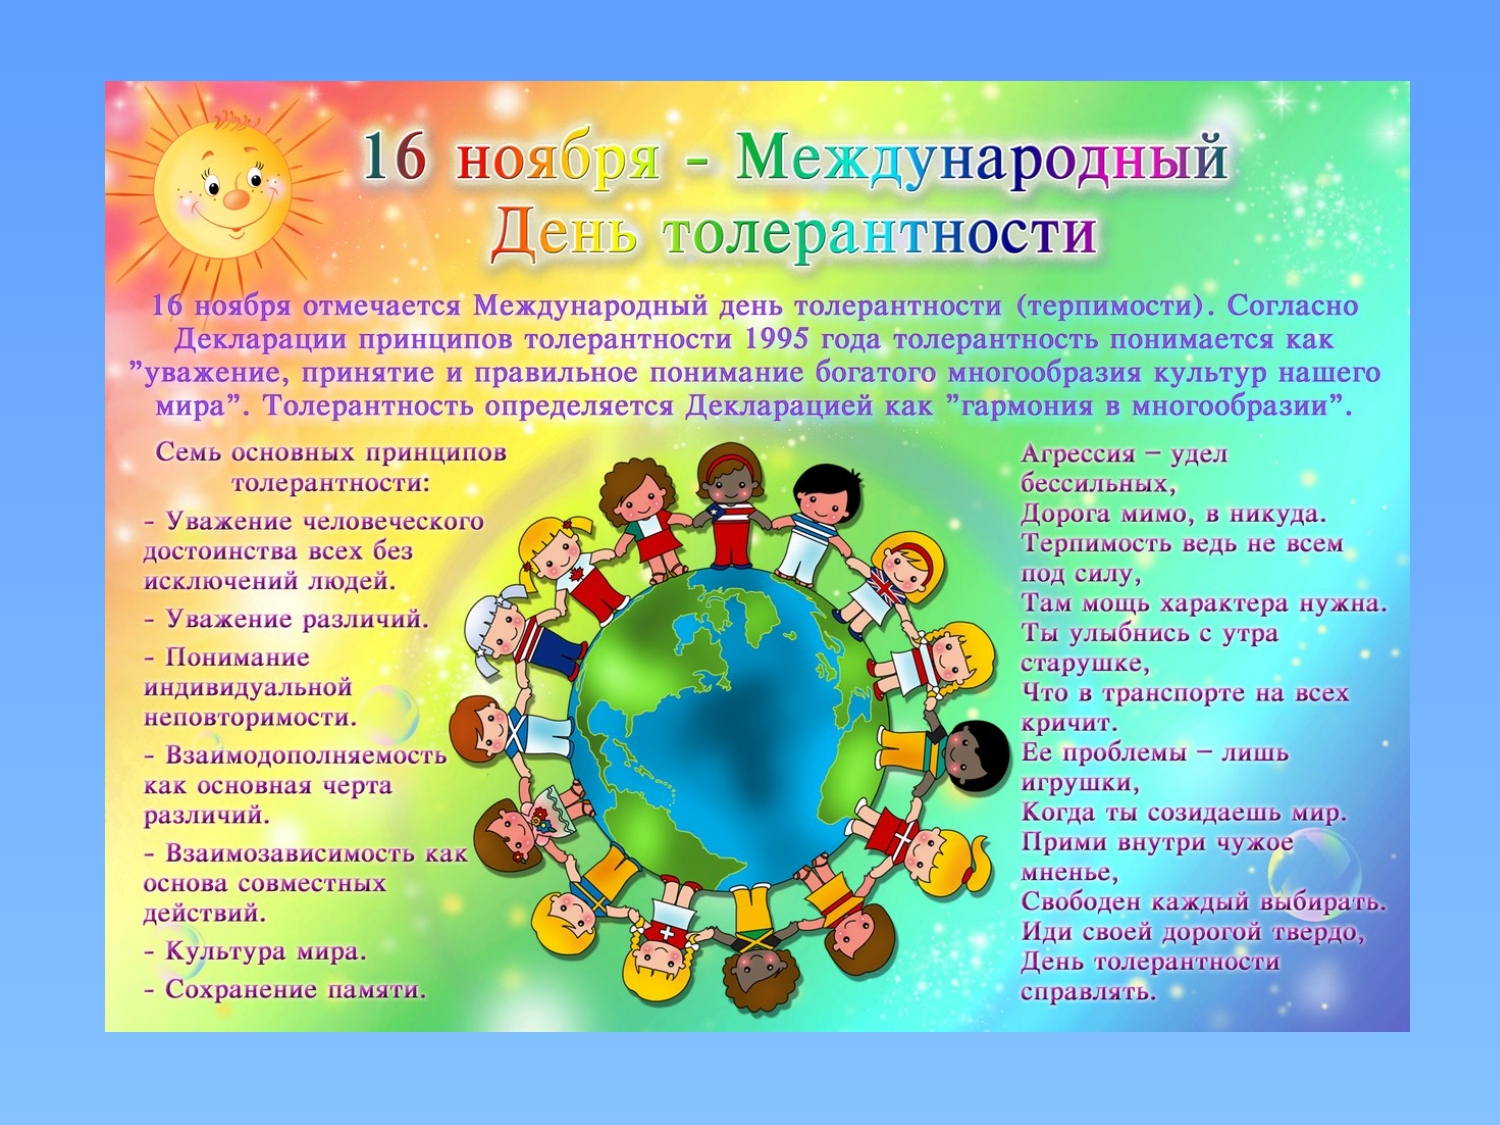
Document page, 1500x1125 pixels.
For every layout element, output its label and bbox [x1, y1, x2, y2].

list [105, 81, 1410, 1032]
